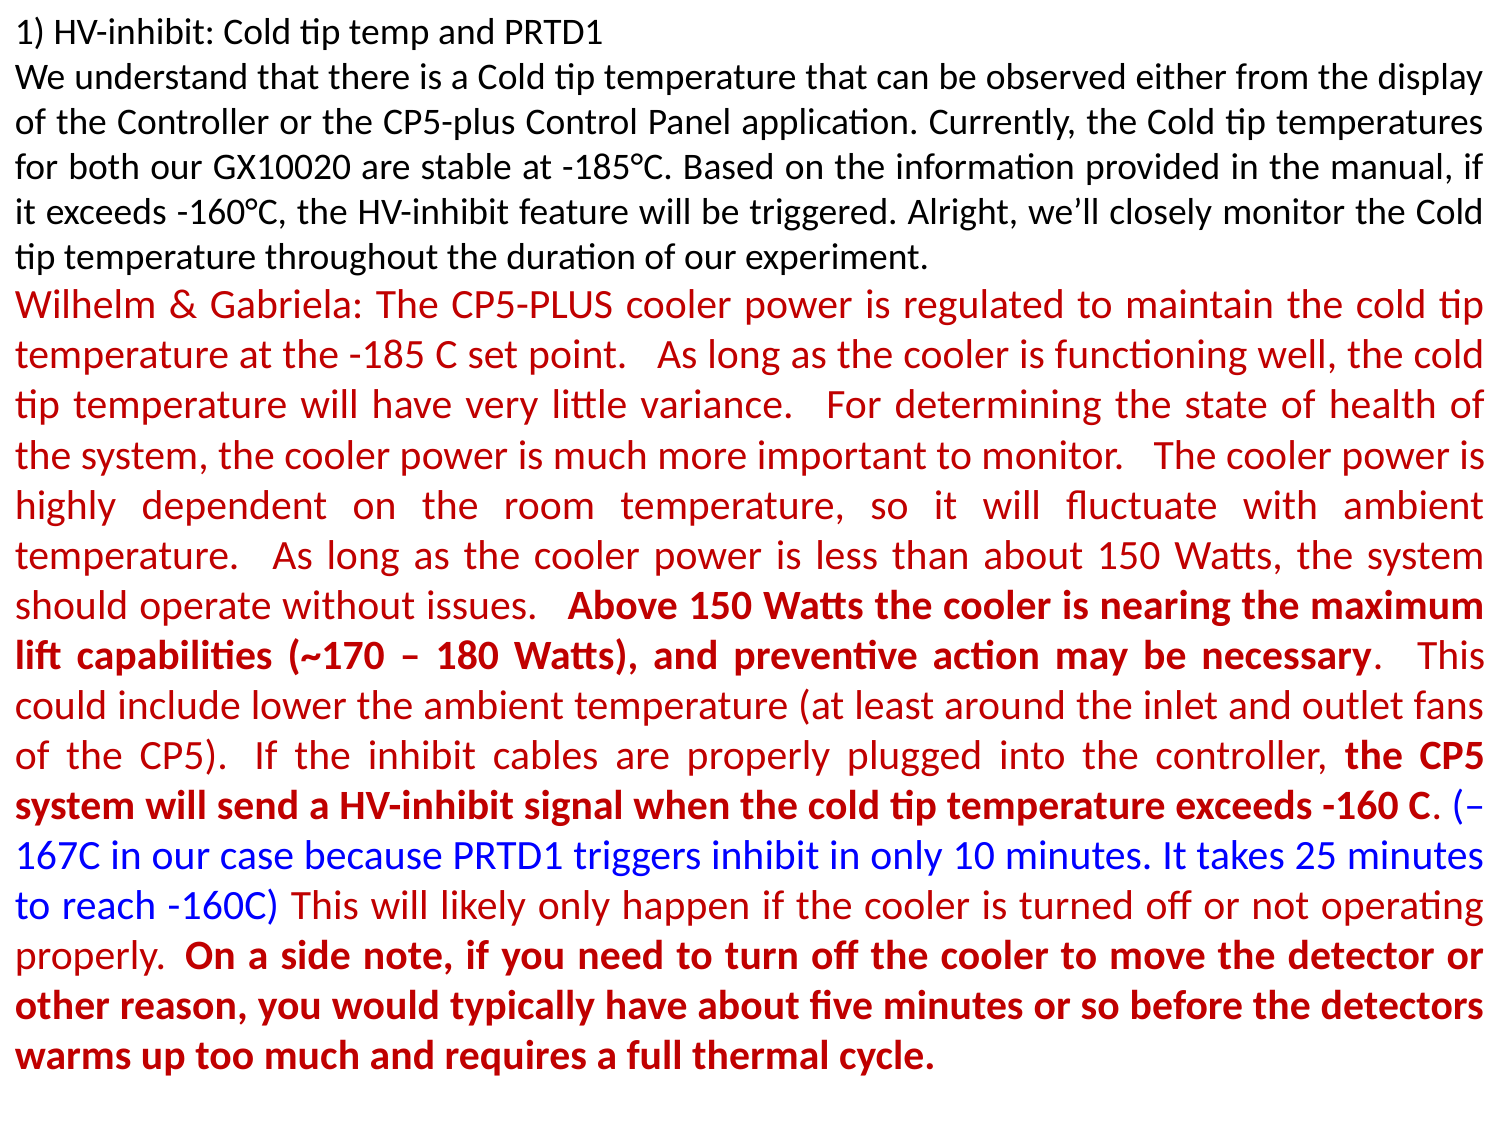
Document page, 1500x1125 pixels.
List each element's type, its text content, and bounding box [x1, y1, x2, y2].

text_box 1) HV-inhibit: Cold tip temp and PRTD1 We understand that there is a Cold tip temperature that can be observed either from the display of the Controller or the CP5-plus Control Panel application. Currently, the Cold tip temperatures for both our GX10020 are stable at -185°C. Based on the information provided in the manual, if it exceeds -160°C, the HV-inhibit feature will be triggered. Alright, we’ll closely monitor the Cold tip temperature throughout the duration of our experiment. Wilhelm & Gabriela: The CP5-PLUS cooler power is regulated to maintain the cold tip temperature at the -185 C set point. As long as the cooler is functioning well, the cold tip temperature will have very little variance. For determining the state of health of the system, the cooler power is much more important to monitor. The cooler power is highly dependent on the room temperature, so it will fluctuate with ambient temperature. As long as the cooler power is less than about 150 Watts, the system should operate without issues. Above 150 Watts the cooler is nearing the maximum lift capabilities (~170 – 180 Watts), and preventive action may be necessary. This could include lower the ambient temperature (at least around the inlet and outlet fans of the CP5). If the inhibit cables are properly plugged into the controller, the CP5 system will send a HV-inhibit signal when the cold tip temperature exceeds -160 C. (–167C in our case because PRTD1 triggers inhibit in only 10 minutes. It takes 25 minutes to reach -160C) This will likely only happen if the cooler is turned off or not operating properly. On a side note, if you need to turn off the cooler to move the detector or other reason, you would typically have about five minutes or so before the detectors warms up too much and requires a full thermal cycle. [0, 0, 1500, 1085]
